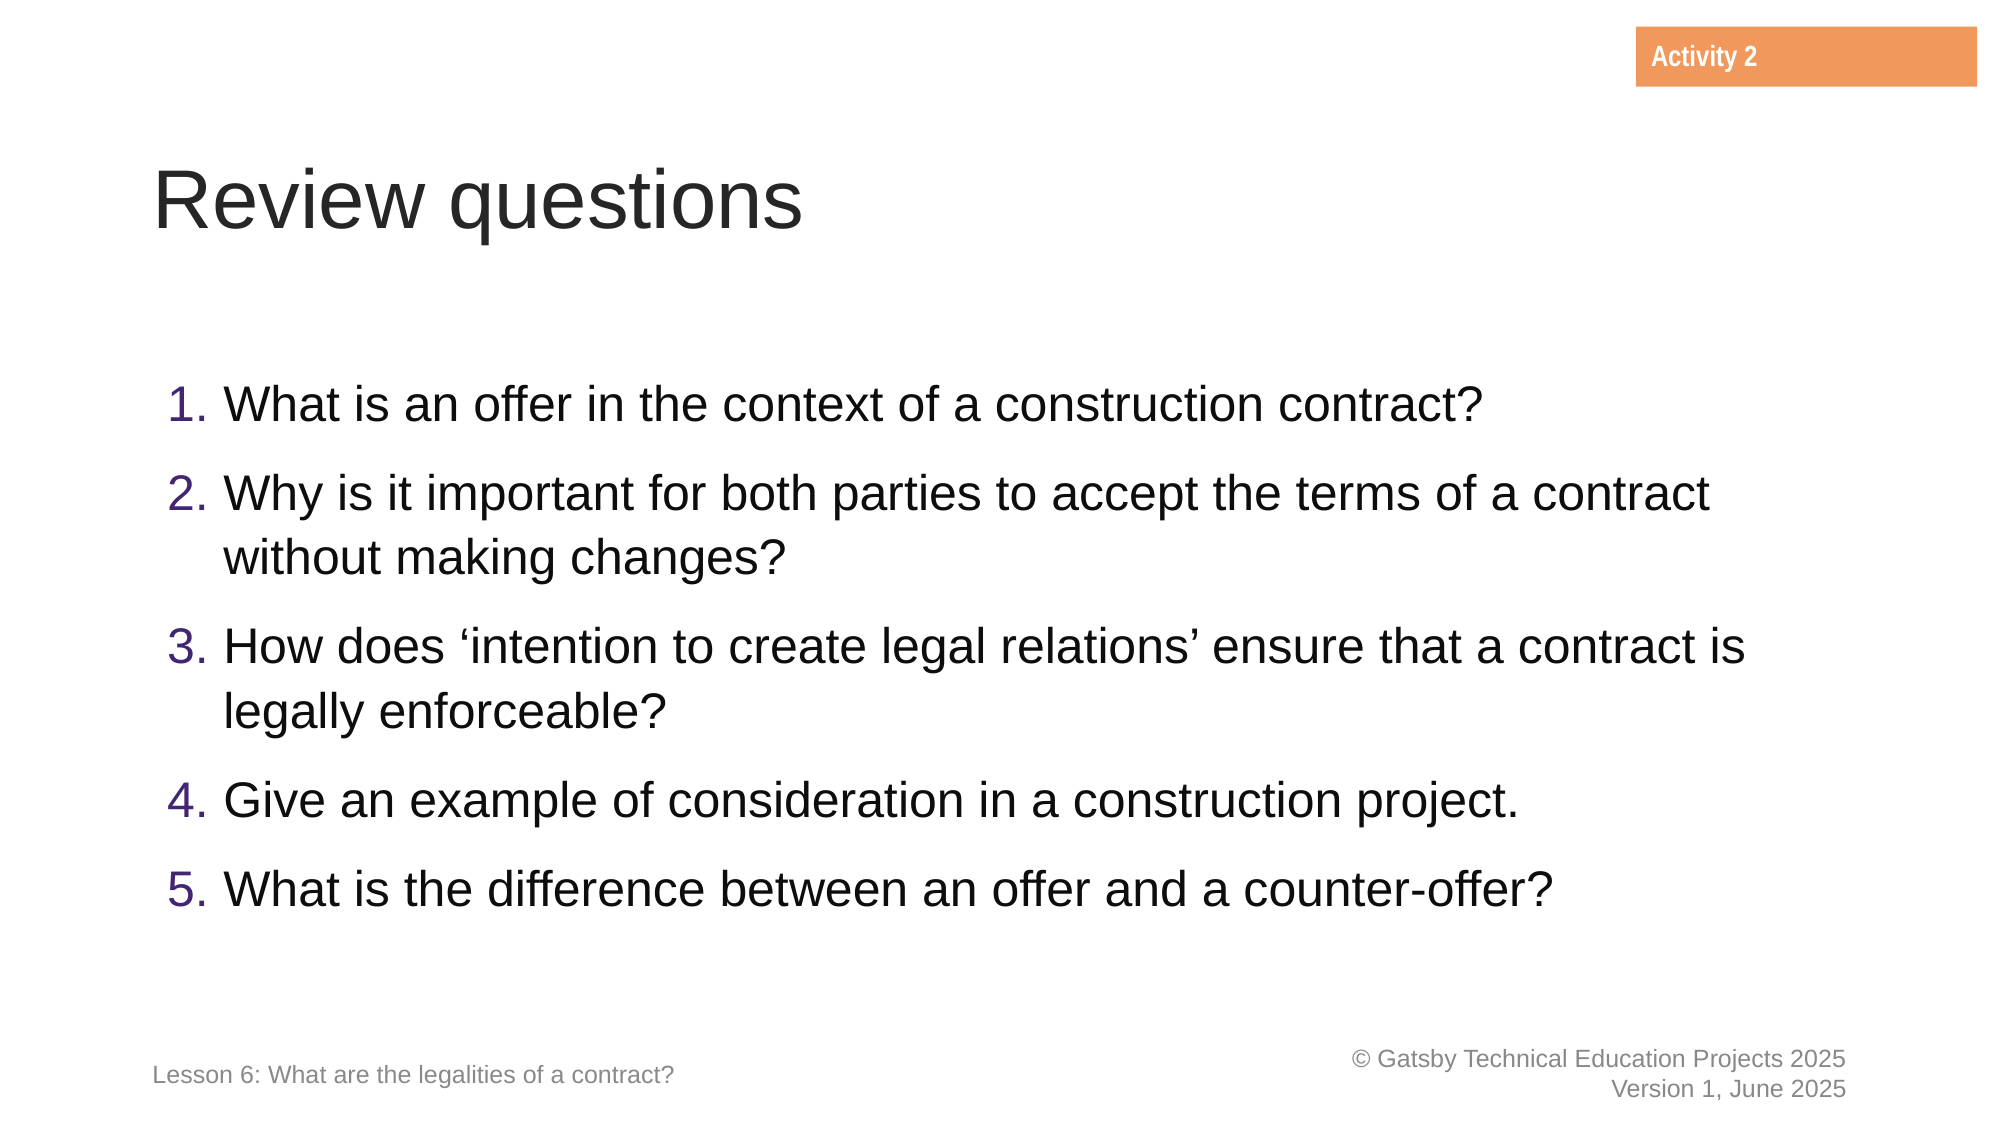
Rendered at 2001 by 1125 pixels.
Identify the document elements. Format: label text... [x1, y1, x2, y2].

list Lesson 6: What are the legalities of a contract? [137, 1042, 829, 1103]
title Review questions [137, 93, 1863, 311]
list Activity 2 [1636, 26, 1978, 87]
list What is an offer in the context of a construction contract? Why is it important for both parties to accept the terms of a contract without making changes? How does ‘intention to create legal relations’ ensure that a contract is legally enforceable? Give an example of consideration in a construction project. What is the difference between an offer and a counter-offer? [137, 337, 1911, 1016]
